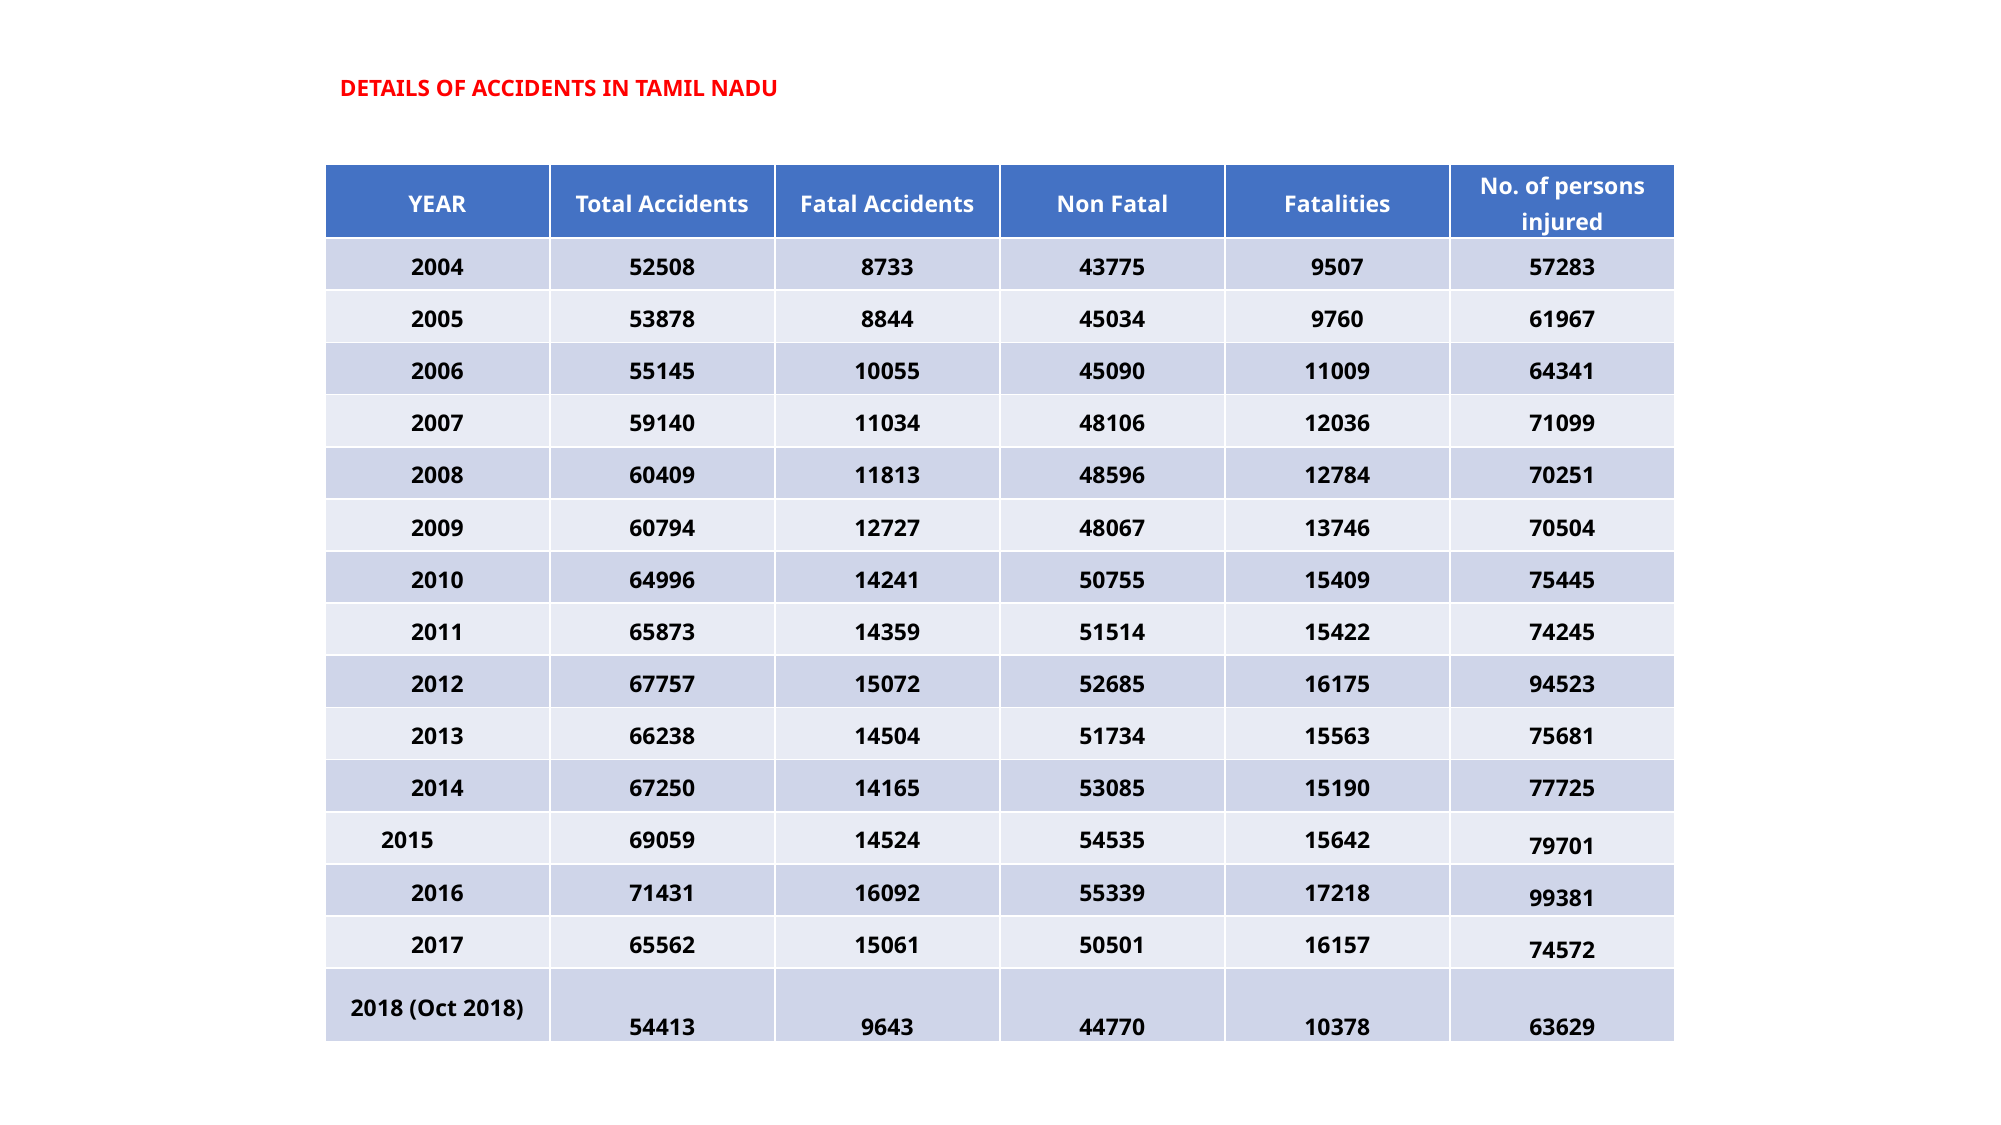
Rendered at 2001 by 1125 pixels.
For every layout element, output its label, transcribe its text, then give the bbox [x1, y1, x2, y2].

table_cell 2012 [326, 656, 549, 707]
table_cell 14165 [776, 760, 999, 811]
table_cell 55145 [551, 343, 774, 394]
table_cell 53878 [551, 291, 774, 342]
table_cell 16157 [1226, 917, 1449, 967]
table_cell 54413 [551, 969, 774, 1041]
table_cell 2017 [326, 917, 549, 967]
table_cell 2011 [326, 604, 549, 654]
table_cell 2018 (Oct 2018) [326, 969, 549, 1041]
table_cell 15563 [1226, 708, 1449, 759]
table_cell 2004 [326, 239, 549, 289]
table_cell 45090 [1001, 343, 1224, 394]
table_cell 2007 [326, 395, 549, 446]
table_cell 14241 [776, 552, 999, 602]
table_cell 14504 [776, 708, 999, 759]
title DETAILS OF ACCIDENTS IN TAMIL NADU [324, 45, 1675, 163]
table_cell 48067 [1001, 500, 1224, 550]
table_header Fatal Accidents [776, 165, 999, 237]
table_cell 61967 [1451, 291, 1674, 342]
table_cell 2013 [326, 708, 549, 759]
table_cell 51514 [1001, 604, 1224, 654]
table_cell 70504 [1451, 500, 1674, 550]
table_cell 2015 [326, 813, 549, 863]
table_cell 14359 [776, 604, 999, 654]
table_cell 65873 [551, 604, 774, 654]
table_cell 15190 [1226, 760, 1449, 811]
table_cell 64996 [551, 552, 774, 602]
table_cell 15422 [1226, 604, 1449, 654]
table_cell 11813 [776, 448, 999, 498]
table_cell 2009 [326, 500, 549, 550]
table_cell 99381 [1451, 865, 1674, 915]
table_cell 16092 [776, 865, 999, 915]
table_cell 60794 [551, 500, 774, 550]
table_cell 15061 [776, 917, 999, 967]
table_cell 70251 [1451, 448, 1674, 498]
table_cell 66238 [551, 708, 774, 759]
table_cell 75681 [1451, 708, 1674, 759]
table_header Fatalities [1226, 165, 1449, 237]
table_cell 75445 [1451, 552, 1674, 602]
table_cell 50501 [1001, 917, 1224, 967]
table_cell 12727 [776, 500, 999, 550]
table_cell 2006 [326, 343, 549, 394]
table_cell 8733 [776, 239, 999, 289]
table_cell 50755 [1001, 552, 1224, 602]
table_cell 13746 [1226, 500, 1449, 550]
table_cell 9760 [1226, 291, 1449, 342]
table_cell 2010 [326, 552, 549, 602]
table_cell 53085 [1001, 760, 1224, 811]
table_cell 74245 [1451, 604, 1674, 654]
table_cell 48596 [1001, 448, 1224, 498]
table_cell 67757 [551, 656, 774, 707]
table_cell 71099 [1451, 395, 1674, 446]
table_header YEAR [326, 165, 549, 237]
table_header Non Fatal [1001, 165, 1224, 237]
table_cell 79701 [1451, 813, 1674, 863]
table_cell 15409 [1226, 552, 1449, 602]
table_cell 77725 [1451, 760, 1674, 811]
table_cell 15642 [1226, 813, 1449, 863]
table_cell 54535 [1001, 813, 1224, 863]
table_cell 71431 [551, 865, 774, 915]
table_header Total Accidents [551, 165, 774, 237]
table_cell 16175 [1226, 656, 1449, 707]
table_cell 69059 [551, 813, 774, 863]
table_header No. of persons injured [1451, 165, 1674, 237]
table_cell 2005 [326, 291, 549, 342]
table_cell 48106 [1001, 395, 1224, 446]
table_cell 10378 [1226, 969, 1449, 1041]
table_cell 12036 [1226, 395, 1449, 446]
table_cell 2016 [326, 865, 549, 915]
table_cell 94523 [1451, 656, 1674, 707]
table_cell 63629 [1451, 969, 1674, 1041]
table_cell 45034 [1001, 291, 1224, 342]
table_cell 55339 [1001, 865, 1224, 915]
table_cell 17218 [1226, 865, 1449, 915]
table_cell 64341 [1451, 343, 1674, 394]
table_cell 43775 [1001, 239, 1224, 289]
table_cell 8844 [776, 291, 999, 342]
table_cell 51734 [1001, 708, 1224, 759]
table_cell 11034 [776, 395, 999, 446]
table_cell 2014 [326, 760, 549, 811]
table_cell 11009 [1226, 343, 1449, 394]
table_cell 9507 [1226, 239, 1449, 289]
table_cell 2008 [326, 448, 549, 498]
table_cell 59140 [551, 395, 774, 446]
table_cell 67250 [551, 760, 774, 811]
table_cell 74572 [1451, 917, 1674, 967]
table_cell 60409 [551, 448, 774, 498]
table_cell 9643 [776, 969, 999, 1041]
table_cell 57283 [1451, 239, 1674, 289]
table_cell 65562 [551, 917, 774, 967]
table_cell 44770 [1001, 969, 1224, 1041]
table_cell 12784 [1226, 448, 1449, 498]
table_cell 52508 [551, 239, 774, 289]
table_cell 52685 [1001, 656, 1224, 707]
table_cell 14524 [776, 813, 999, 863]
table_cell 15072 [776, 656, 999, 707]
table_cell 10055 [776, 343, 999, 394]
